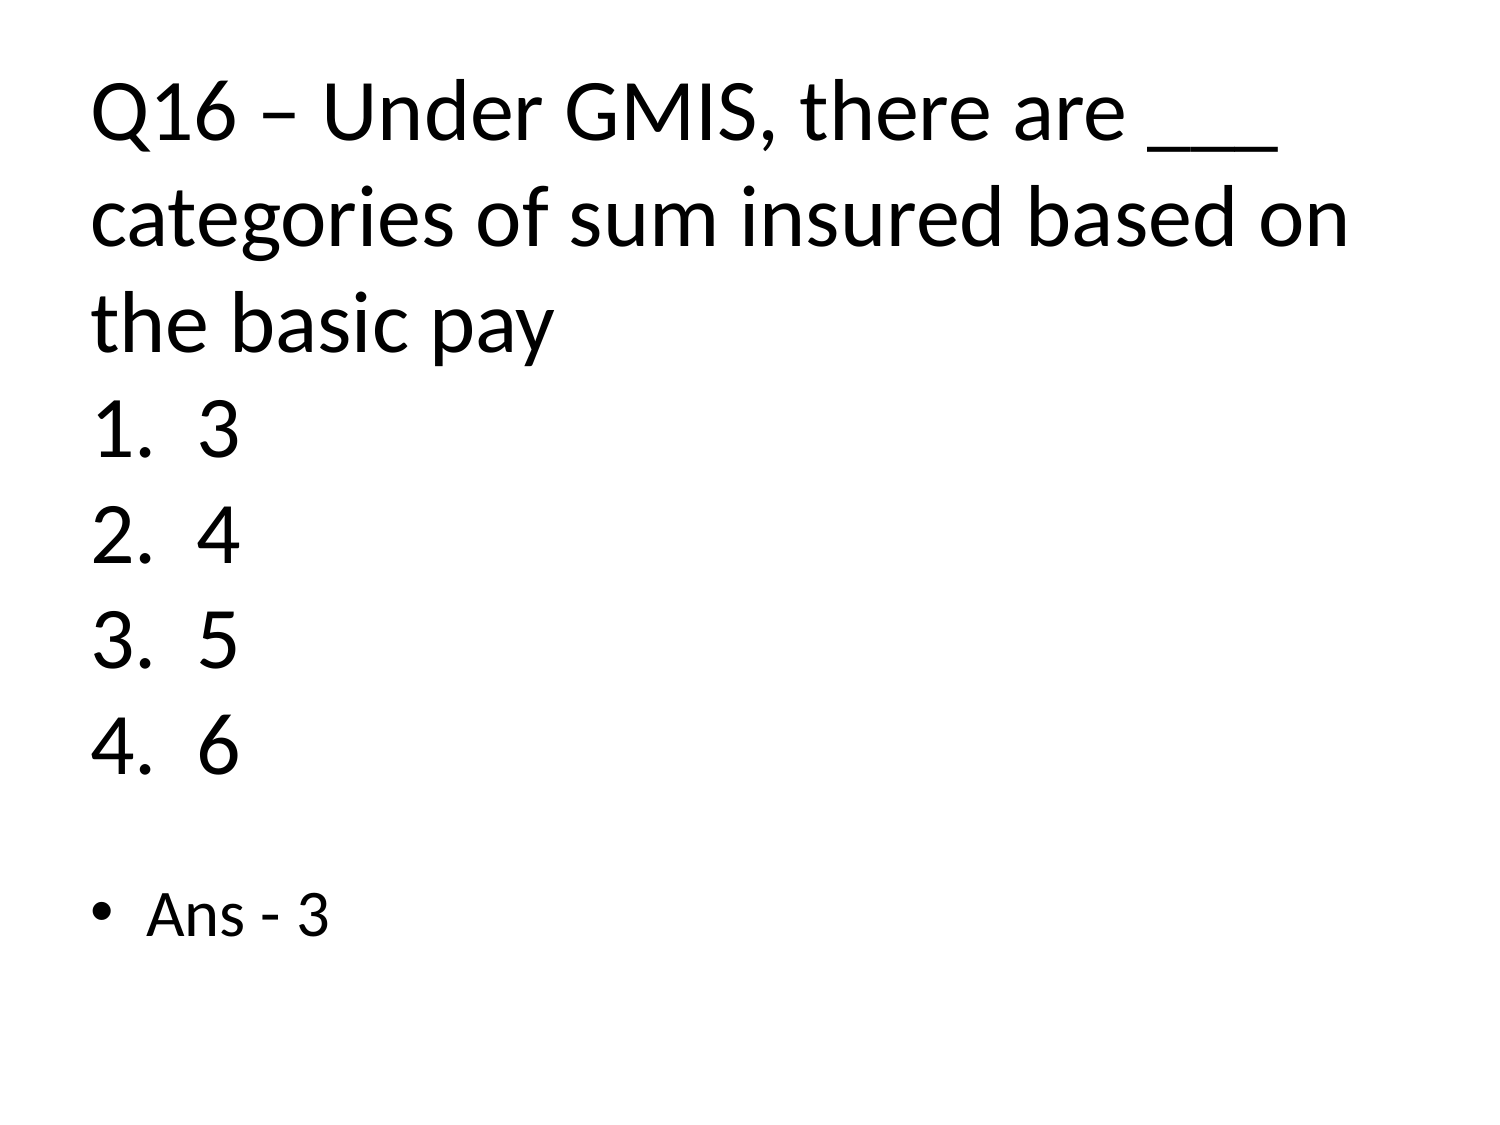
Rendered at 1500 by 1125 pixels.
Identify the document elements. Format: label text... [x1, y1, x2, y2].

title Q16 – Under GMIS, there are ___ categories of sum insured based on the basic pay 1. 3 2. 4 3. 5 4. 6 [75, 45, 1425, 800]
list Ans - 3 [75, 862, 1425, 1005]
